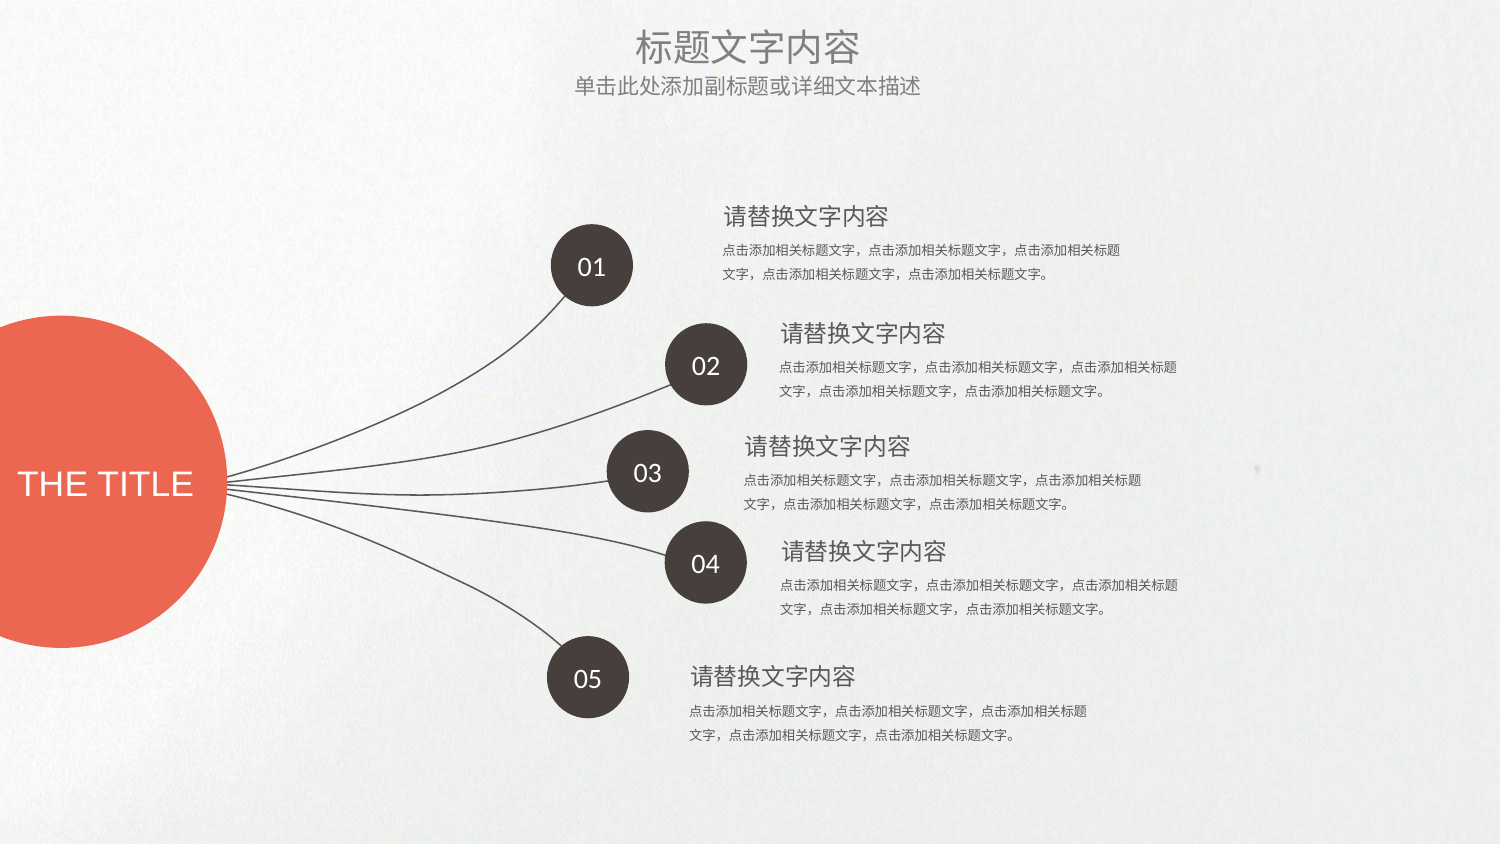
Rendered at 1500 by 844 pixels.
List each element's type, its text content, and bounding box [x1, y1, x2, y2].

text_box 单击此处添加副标题或详细文本描述 [551, 65, 946, 107]
text_box 02 [705, 323, 748, 406]
text_box 标题文字内容 [611, 16, 885, 65]
text_box 04 [705, 521, 747, 604]
text_box 请替换文字内容 [675, 654, 872, 698]
text_box 点击添加相关标题文字，点击添加相关标题文字，点击添加相关标题文字，点击添加相关标题文字，点击添加相关标题文字。 [728, 457, 1168, 520]
text_box 点击添加相关标题文字，点击添加相关标题文字，点击添加相关标题文字，点击添加相关标题文字，点击添加相关标题文字。 [765, 561, 1205, 625]
text_box 请替换文字内容 [765, 311, 962, 355]
text_box 点击添加相关标题文字，点击添加相关标题文字，点击添加相关标题文字，点击添加相关标题文字，点击添加相关标题文字。 [707, 226, 1147, 290]
text_box 请替换文字内容 [766, 528, 963, 573]
text_box 01 [550, 224, 634, 268]
text_box 请替换文字内容 [729, 424, 926, 468]
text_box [185, 268, 705, 675]
text_box THE TITLE [0, 315, 185, 648]
picture [0, 0, 1500, 844]
text_box 点击添加相关标题文字，点击添加相关标题文字，点击添加相关标题文字，点击添加相关标题文字，点击添加相关标题文字。 [764, 343, 1204, 407]
text_box 点击添加相关标题文字，点击添加相关标题文字，点击添加相关标题文字，点击添加相关标题文字，点击添加相关标题文字。 [674, 687, 1114, 751]
text_box 请替换文字内容 [708, 194, 905, 238]
text_box 05 [546, 675, 630, 719]
